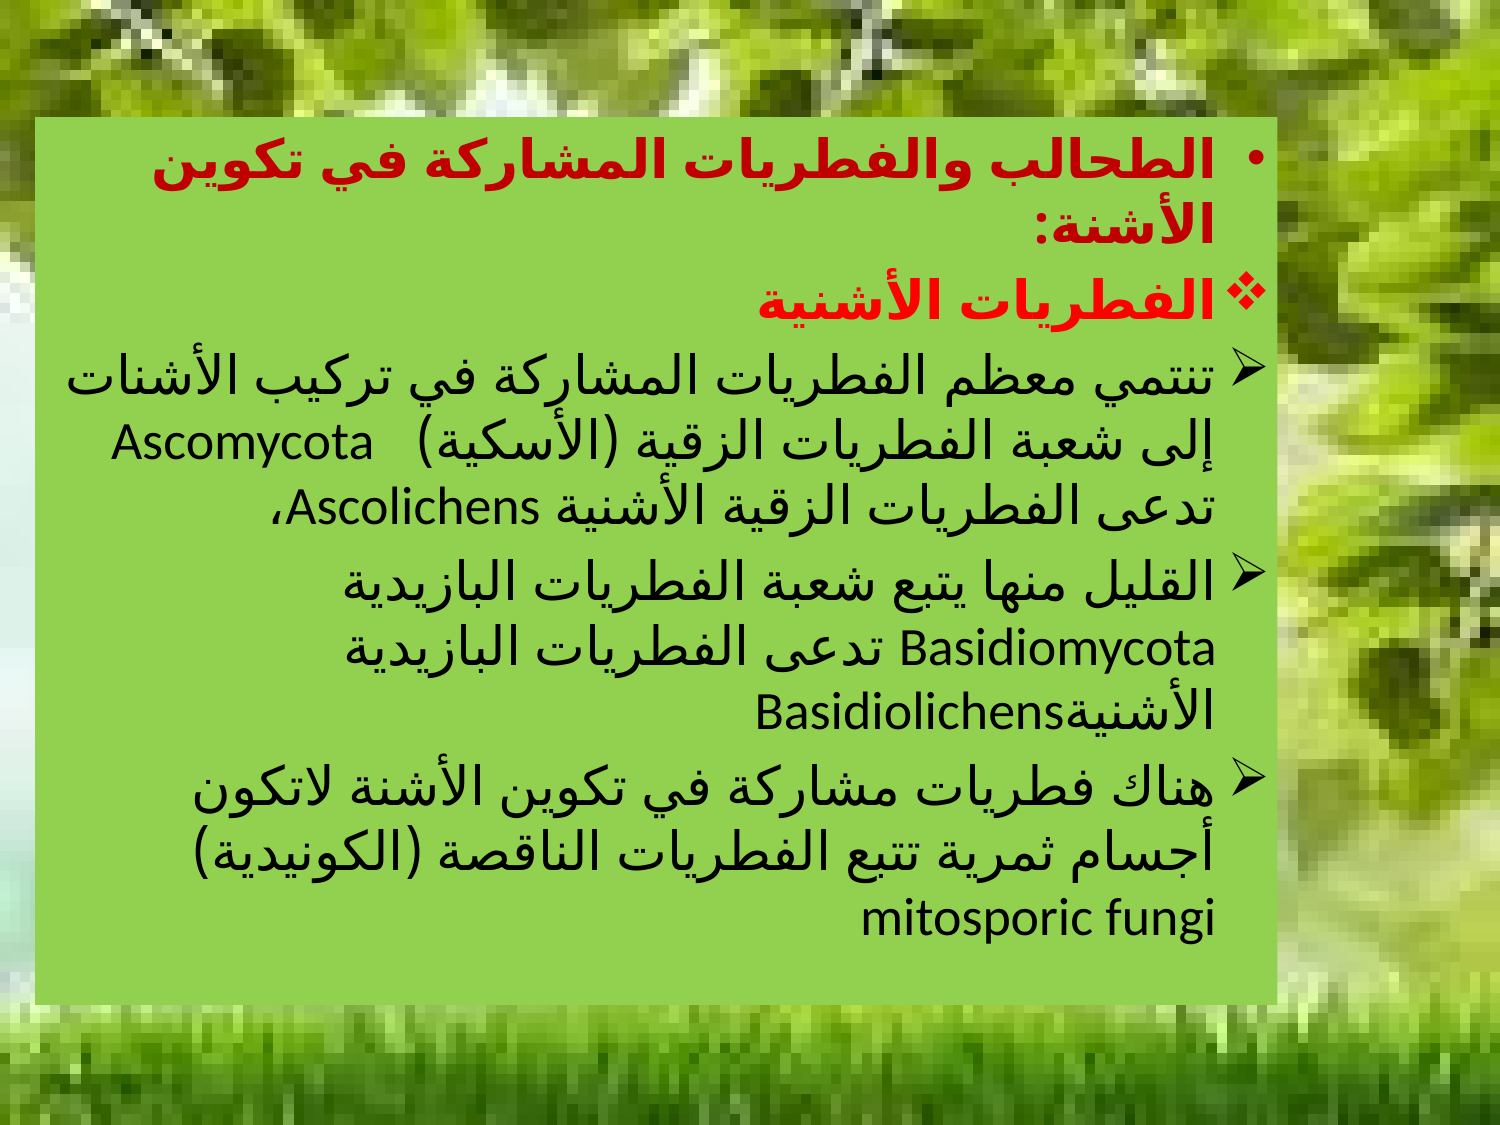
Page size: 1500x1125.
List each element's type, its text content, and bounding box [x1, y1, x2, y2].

picture [0, 0, 1500, 1125]
list الطحالب والفطريات المشاركة في تكوين الأشنة: الفطريات الأشنية تنتمي معظم الفطريات المشاركة في تركيب الأشنات إلى شعبة الفطريات الزقية (الأسكية) Ascomycota تدعى الفطريات الزقية الأشنية Ascolichens، القليل منها يتبع شعبة الفطريات البازيدية Basidiomycota تدعى الفطريات البازيدية الأشنيةBasidiolichens هناك فطريات مشاركة في تكوين الأشنة لاتكون أجسام ثمرية تتبع الفطريات الناقصة (الكونيدية) mitosporic fungi [35, 117, 1278, 1005]
